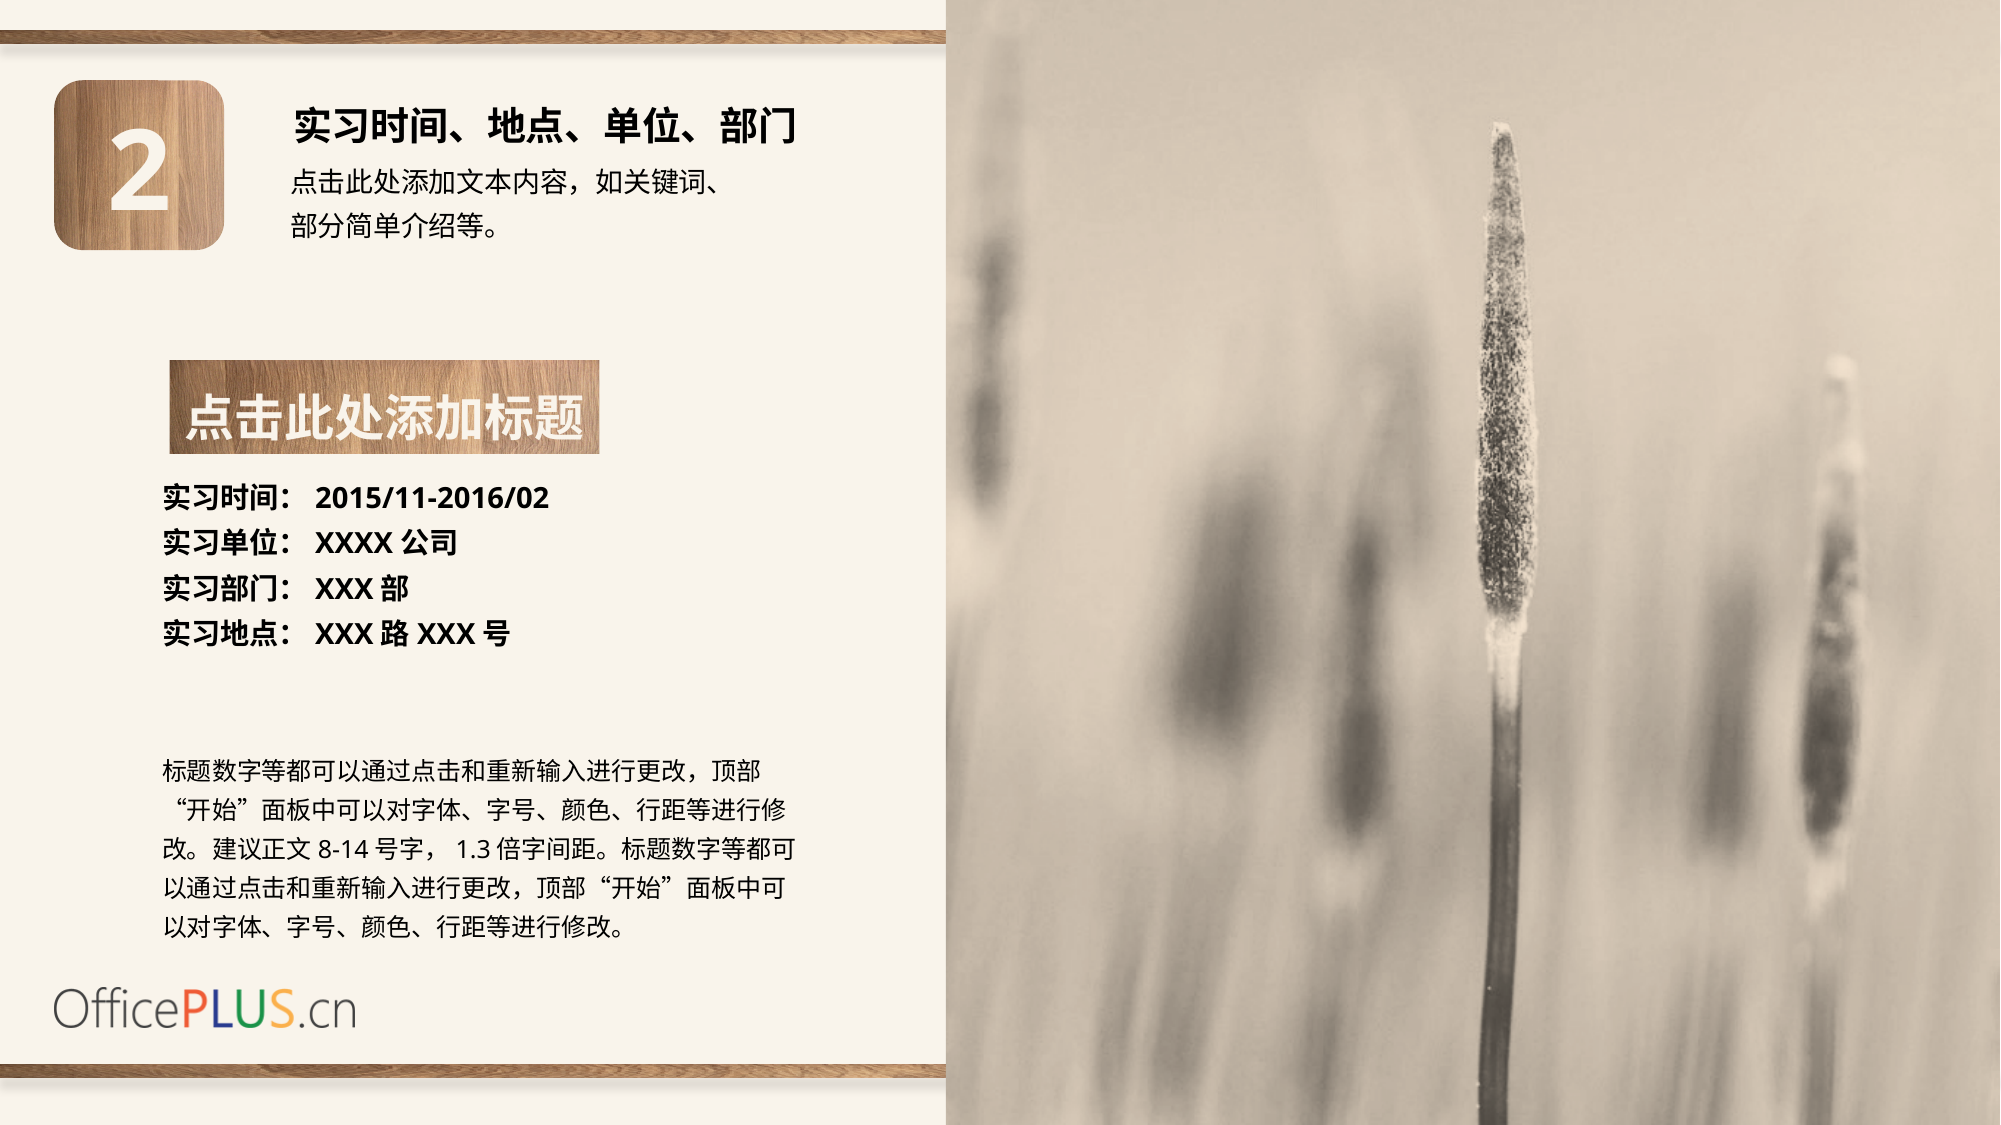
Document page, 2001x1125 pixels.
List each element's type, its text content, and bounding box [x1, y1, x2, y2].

text_box 实习时间：2015/11-2016/02 实习单位：XXXX公司 实习部门：XXX部 实习地点：XXX路XXX号 [147, 461, 723, 658]
text_box 标题数字等都可以通过点击和重新输入进行更改，顶部“开始”面板中可以对字体、字号、颜色、行距等进行修改。建议正文8-14号字，1.3倍字间距。标题数字等都可以通过点击和重新输入进行更改，顶部“开始”面板中可以对字体、字号、颜色、行距等进行修改。 [147, 739, 815, 949]
picture [54, 987, 355, 1028]
picture [0, 0, 2000, 1125]
text_box 点击此处添加标题 [169, 360, 600, 454]
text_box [54, 80, 815, 251]
